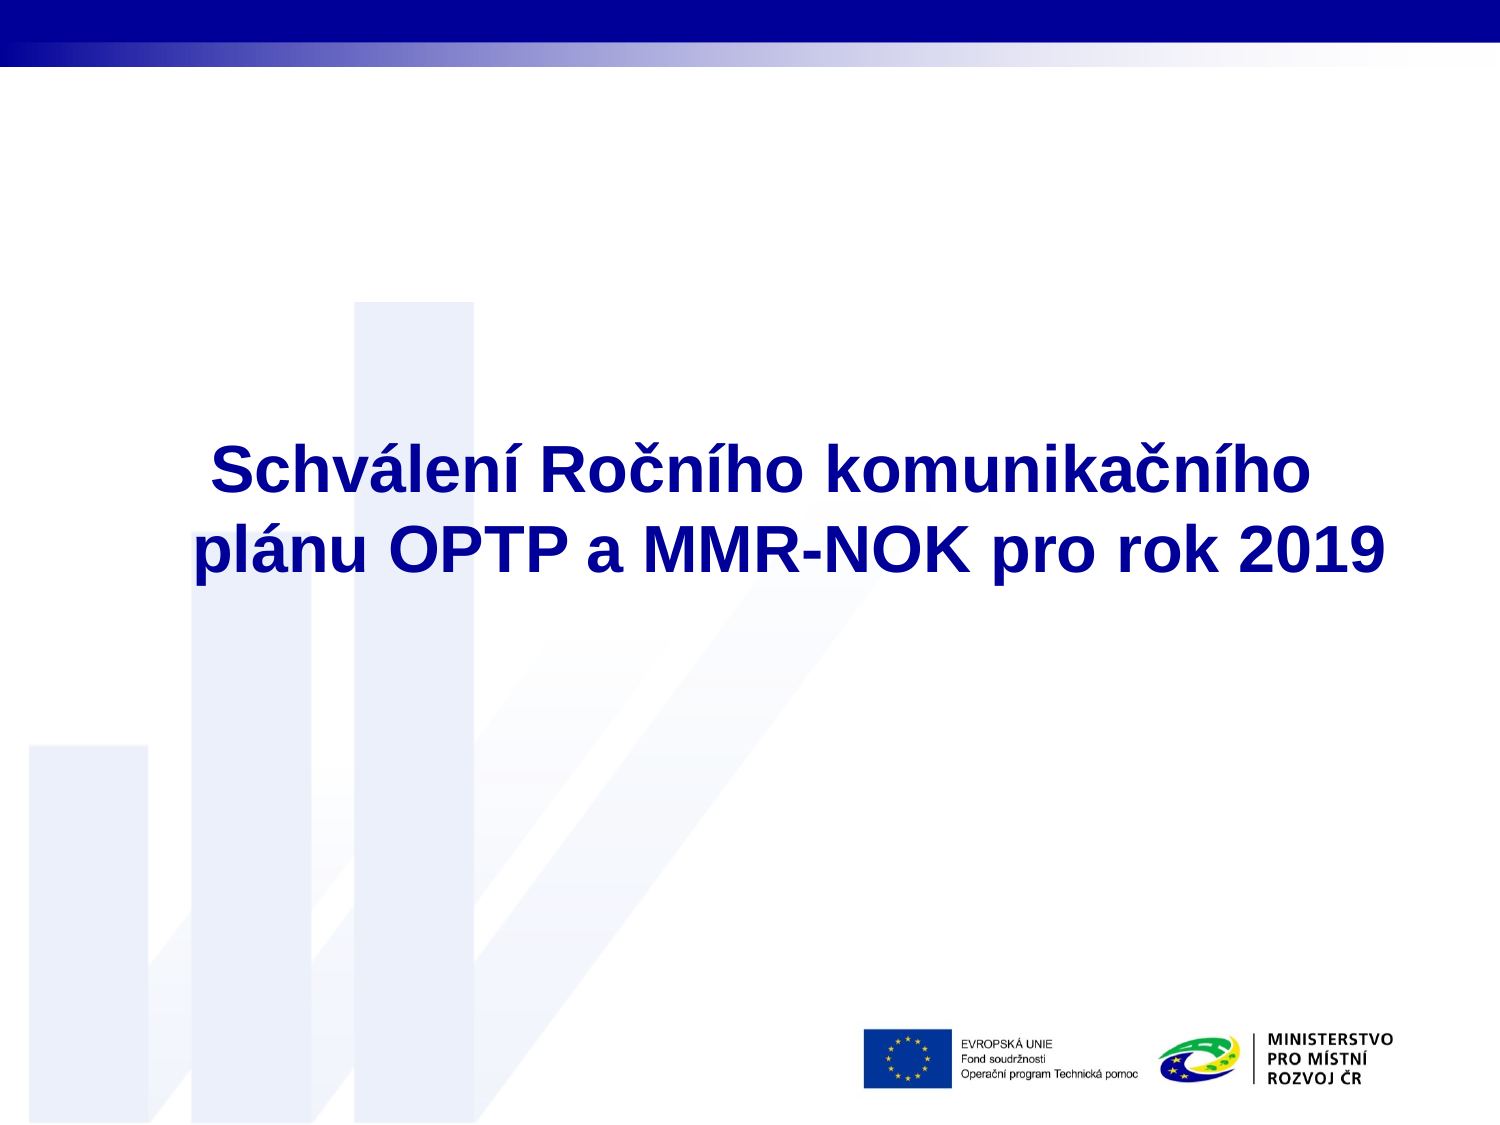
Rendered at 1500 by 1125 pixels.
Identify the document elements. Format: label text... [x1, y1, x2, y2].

picture [29, 302, 1412, 1125]
list Schválení Ročního komunikačního plánu OPTP a MMR-NOK pro rok 2019 [100, 231, 1424, 885]
